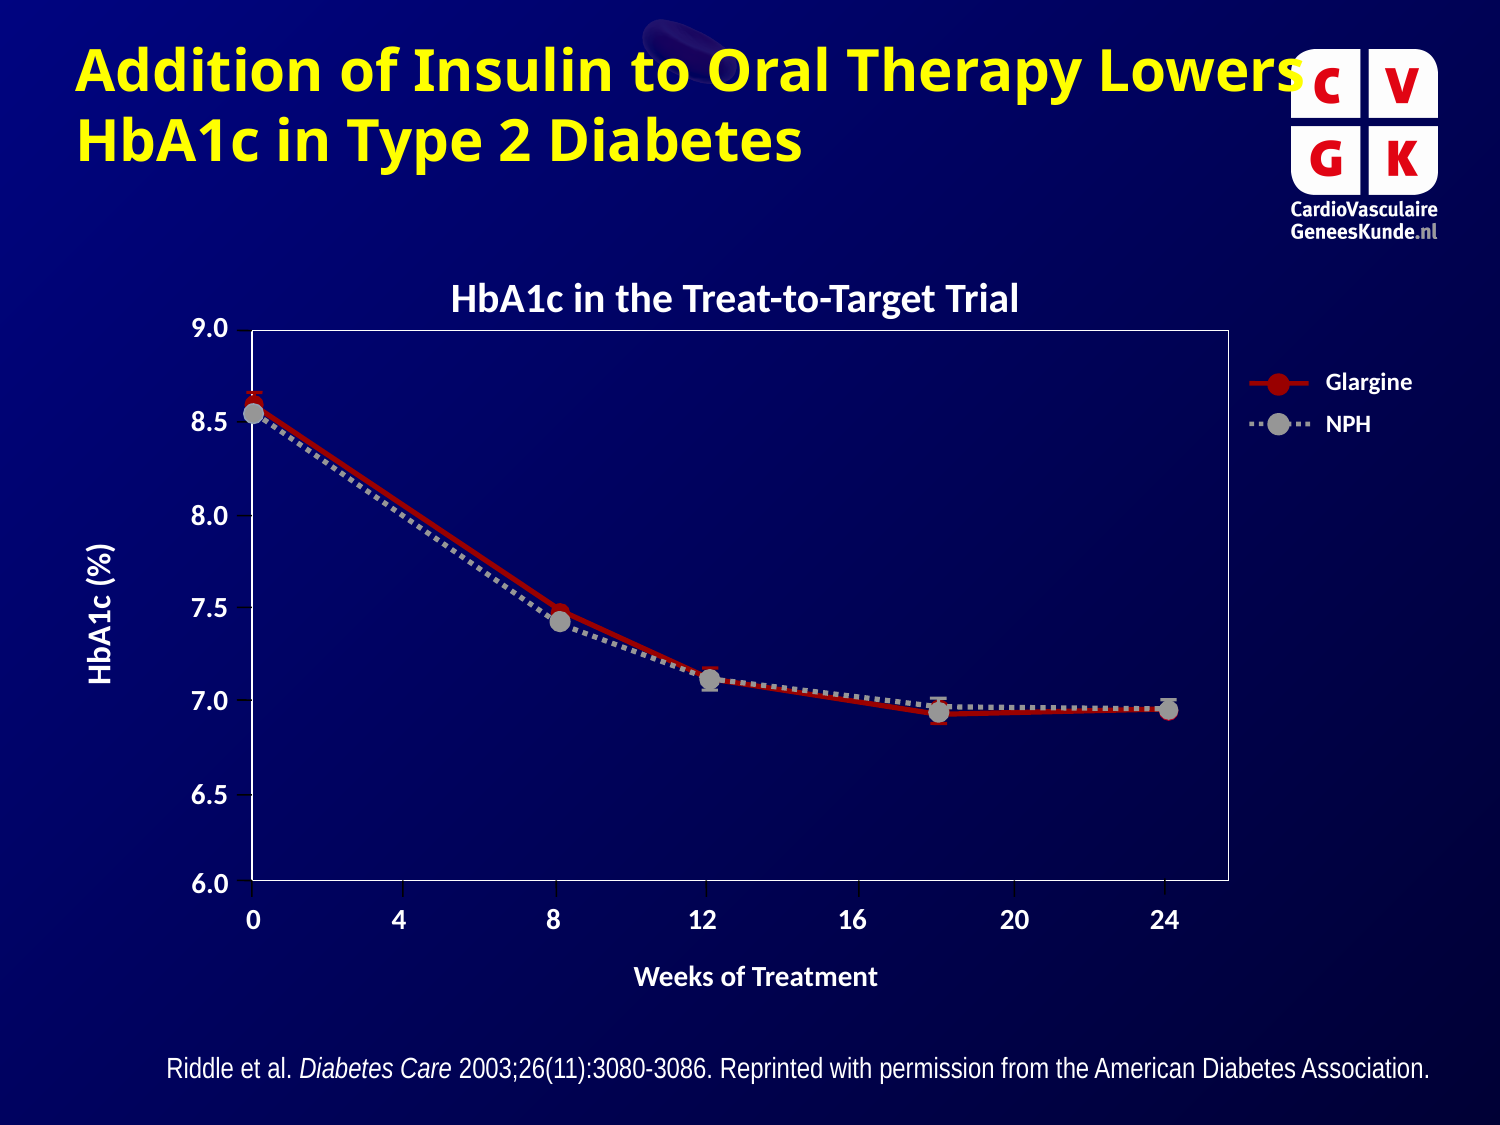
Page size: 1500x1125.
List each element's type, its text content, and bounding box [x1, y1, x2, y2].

text_box HbA1c (%) [69, 287, 125, 941]
title Addition of Insulin to Oral Therapy Lowers HbA1c in Type 2 Diabetes [60, 25, 1405, 213]
picture [1291, 49, 1438, 239]
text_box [190, 307, 1275, 1001]
text_box HbA1c in the Treat-to-Target Trial [270, 262, 1200, 306]
text_box Glargine NPH [1325, 361, 1413, 438]
text_box [1279, 384, 1289, 395]
text_box [1279, 374, 1289, 383]
text_box Riddle et al. Diabetes Care 2003;26(11):3080-3086. Reprinted with permission from the American Diabetes Association. [114, 1042, 1447, 1093]
text_box [1279, 413, 1289, 435]
